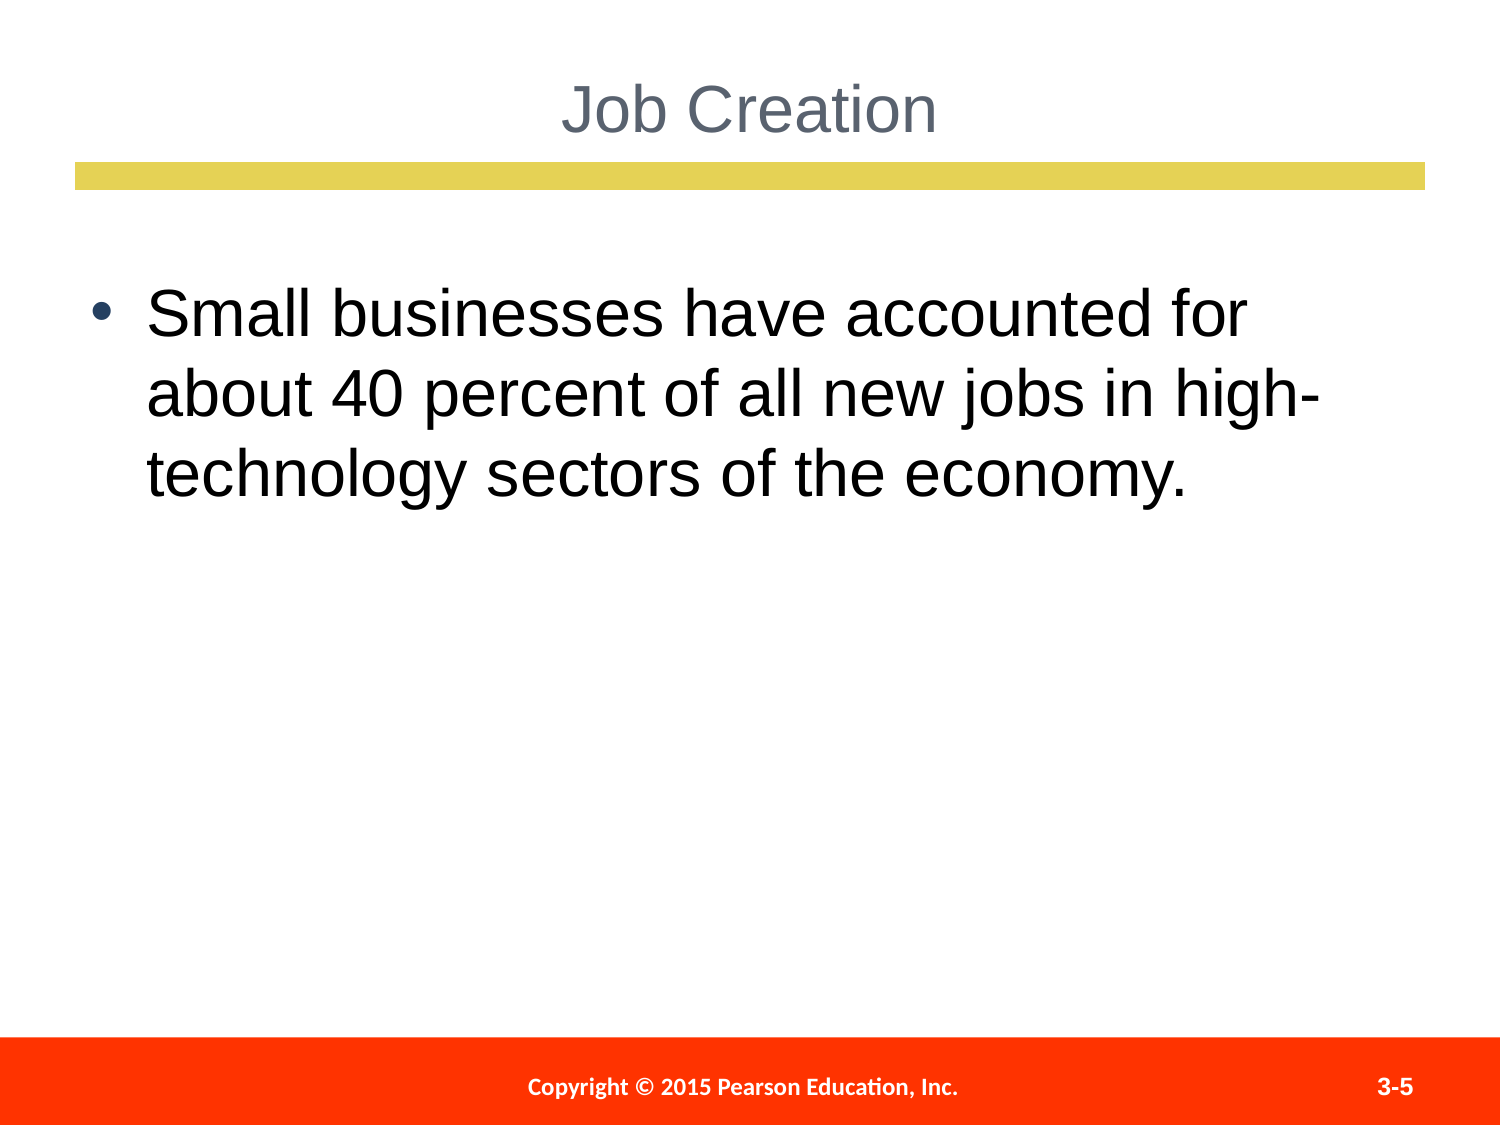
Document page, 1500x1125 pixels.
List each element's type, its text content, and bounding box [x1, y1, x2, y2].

list Small businesses have accounted for about 40 percent of all new jobs in high-technology sectors of the economy. [74, 262, 1426, 1006]
title Job Creation [74, 12, 1426, 201]
